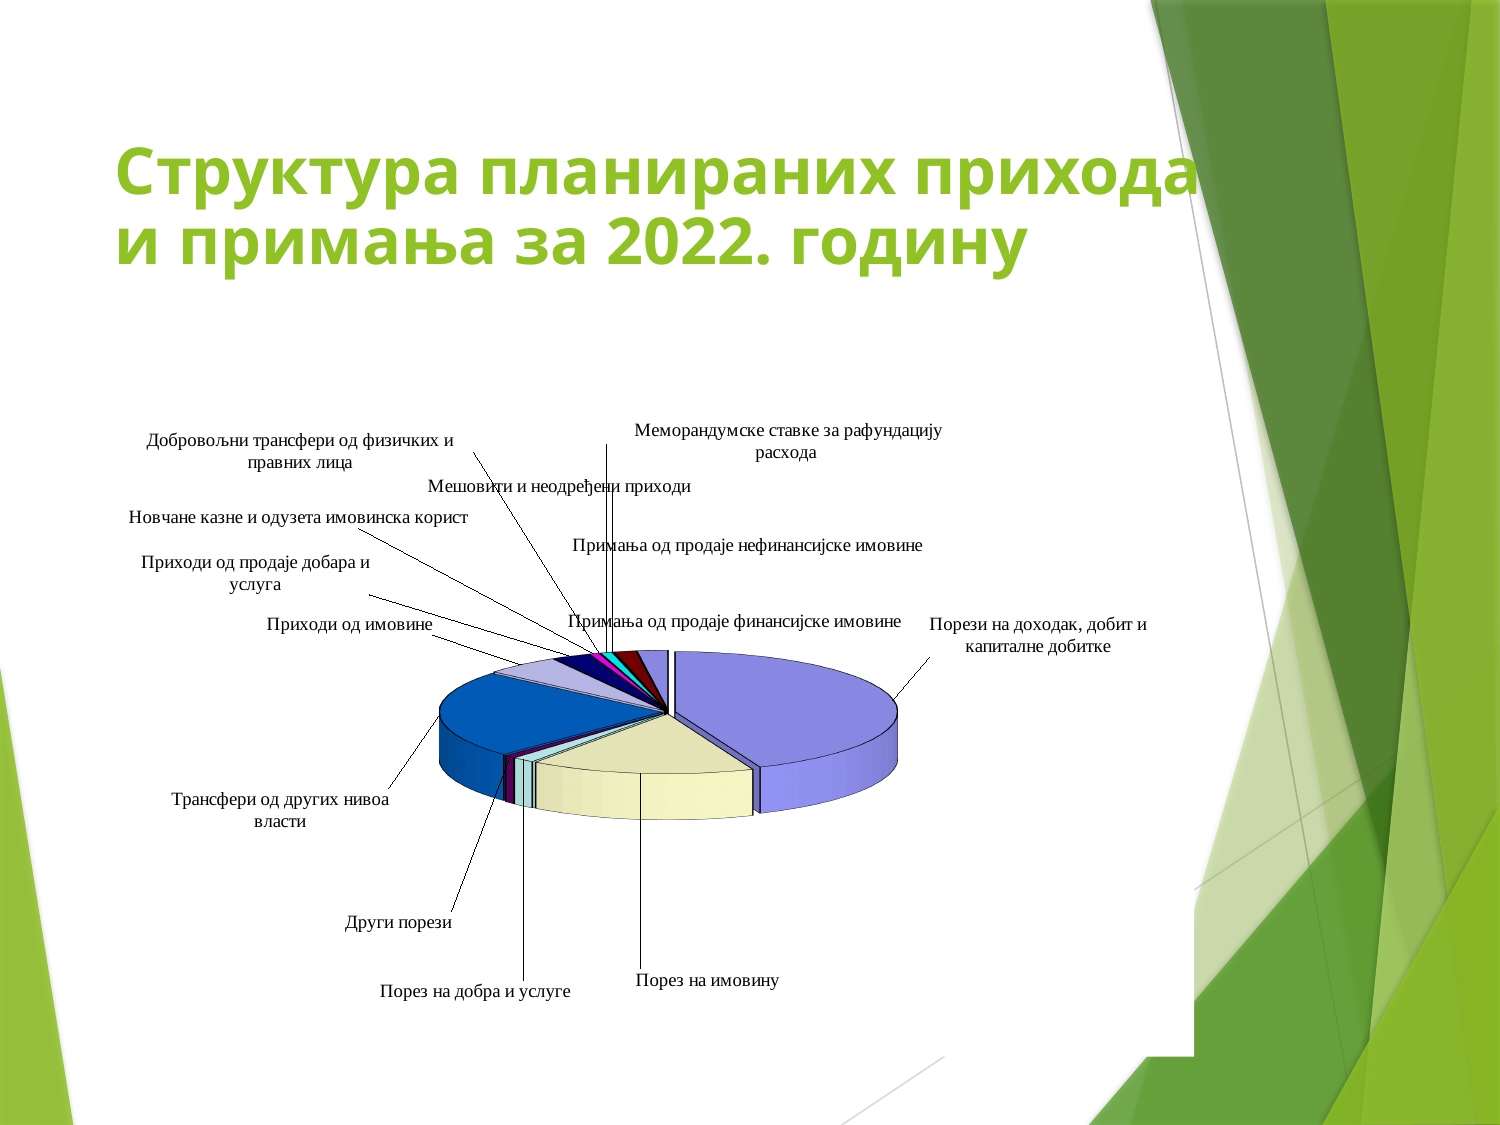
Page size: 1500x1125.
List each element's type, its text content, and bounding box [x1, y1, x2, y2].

title Структура планираних прихода и примања за 2022. годину [99, 99, 1223, 317]
chart [127, 407, 1195, 1058]
